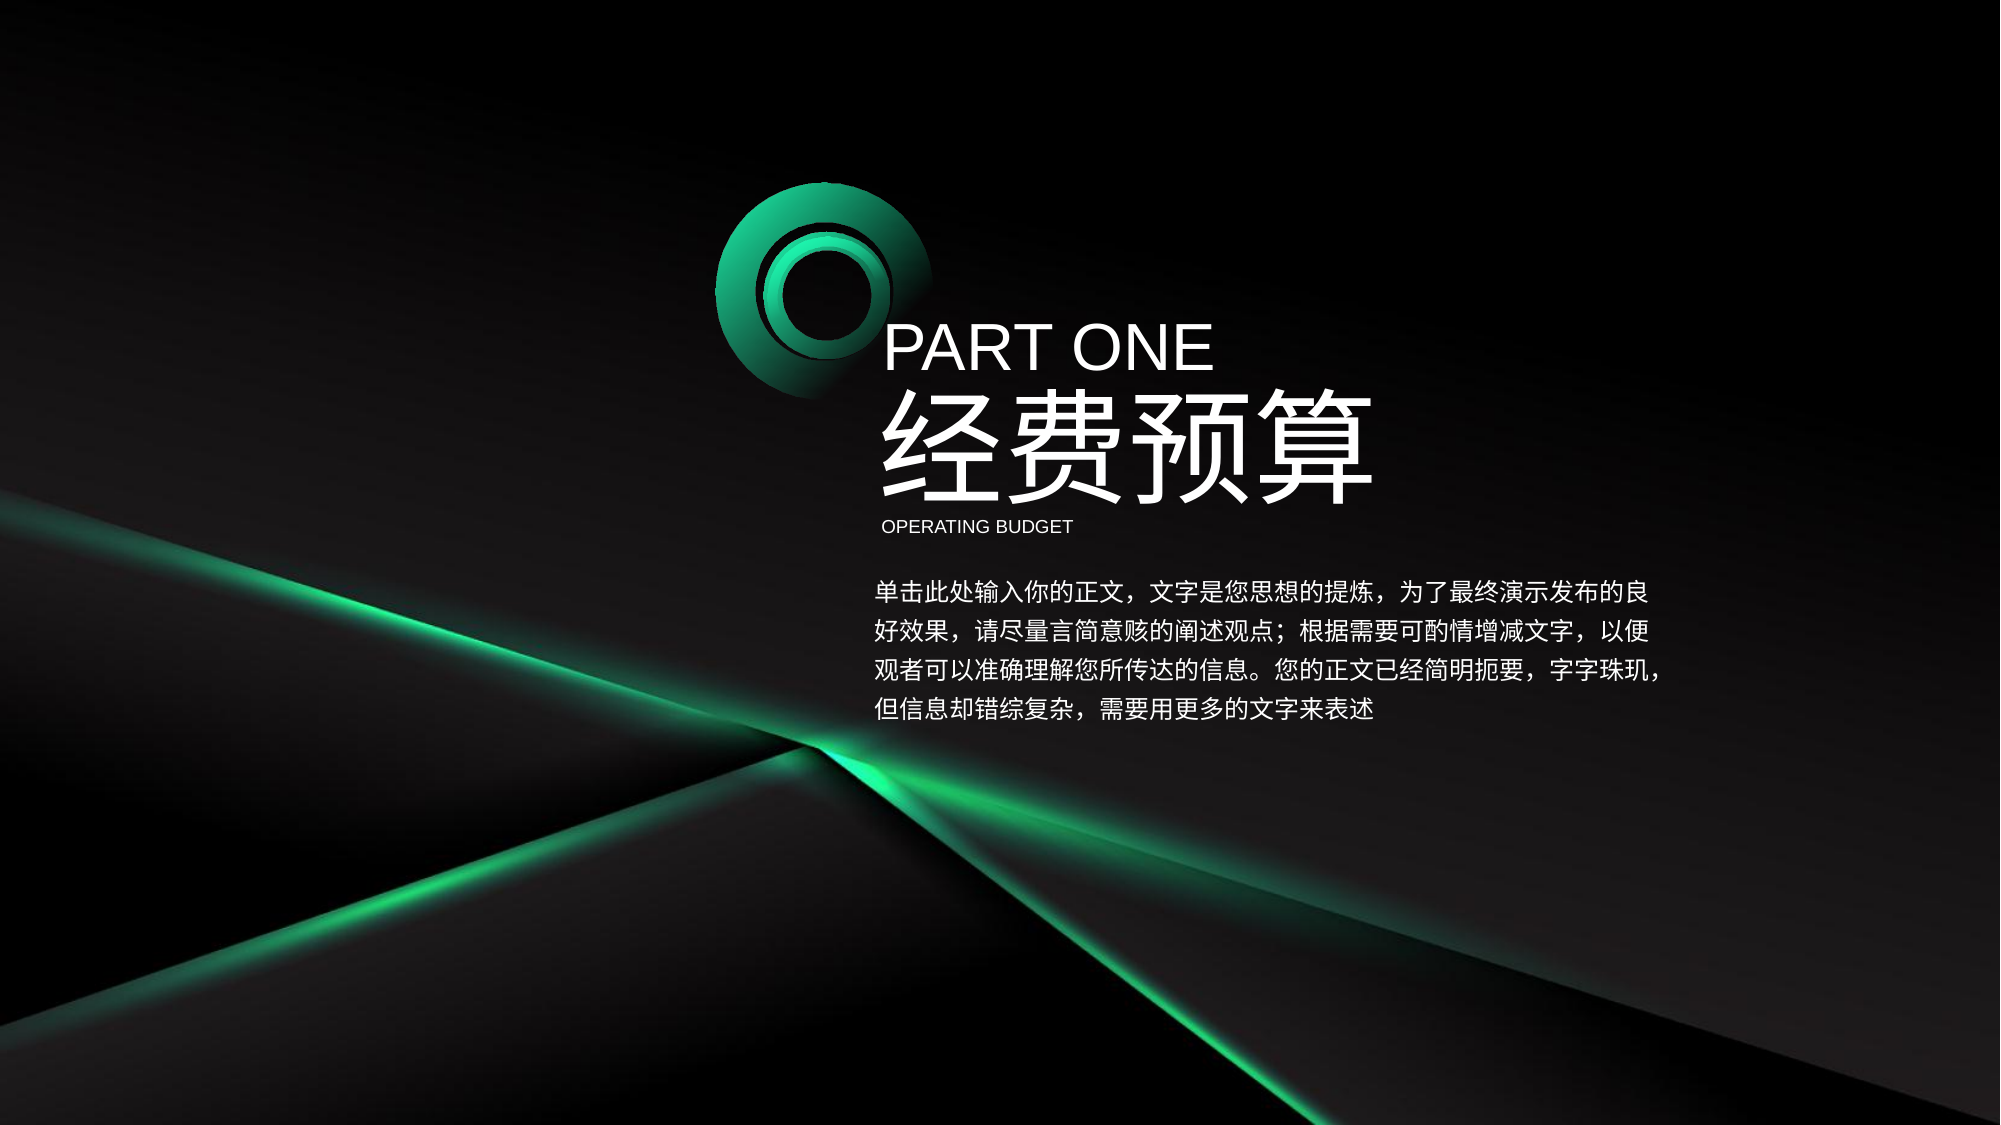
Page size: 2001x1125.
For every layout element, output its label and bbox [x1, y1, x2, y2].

picture [0, 0, 2000, 1125]
text_box [715, 182, 933, 400]
